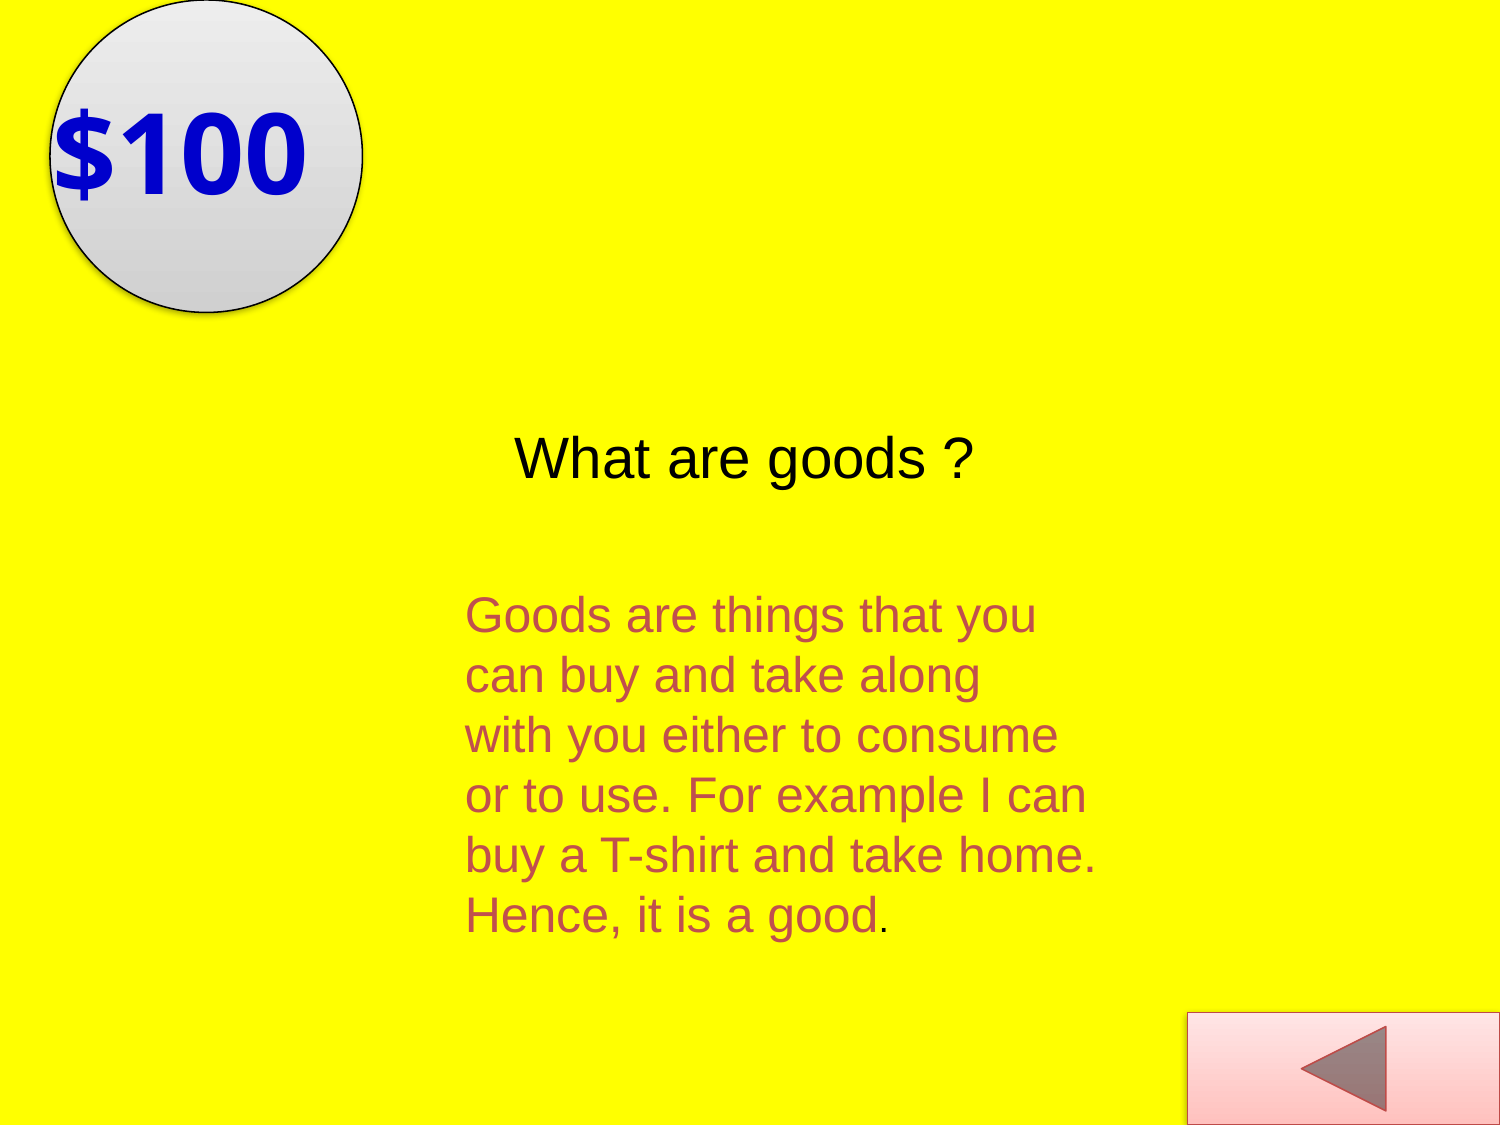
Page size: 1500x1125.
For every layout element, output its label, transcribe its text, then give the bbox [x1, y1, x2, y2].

text_box $100 [37, 74, 1463, 225]
text_box [65, 225, 348, 314]
text_box Goods are things that you can buy and take along with you either to consume or to use. For example I can buy a T-shirt and take home. Hence, it is a good. [450, 574, 1238, 950]
text_box [1187, 1012, 1500, 1125]
text_box [72, 0, 341, 74]
text_box What are goods ? [500, 412, 1063, 498]
